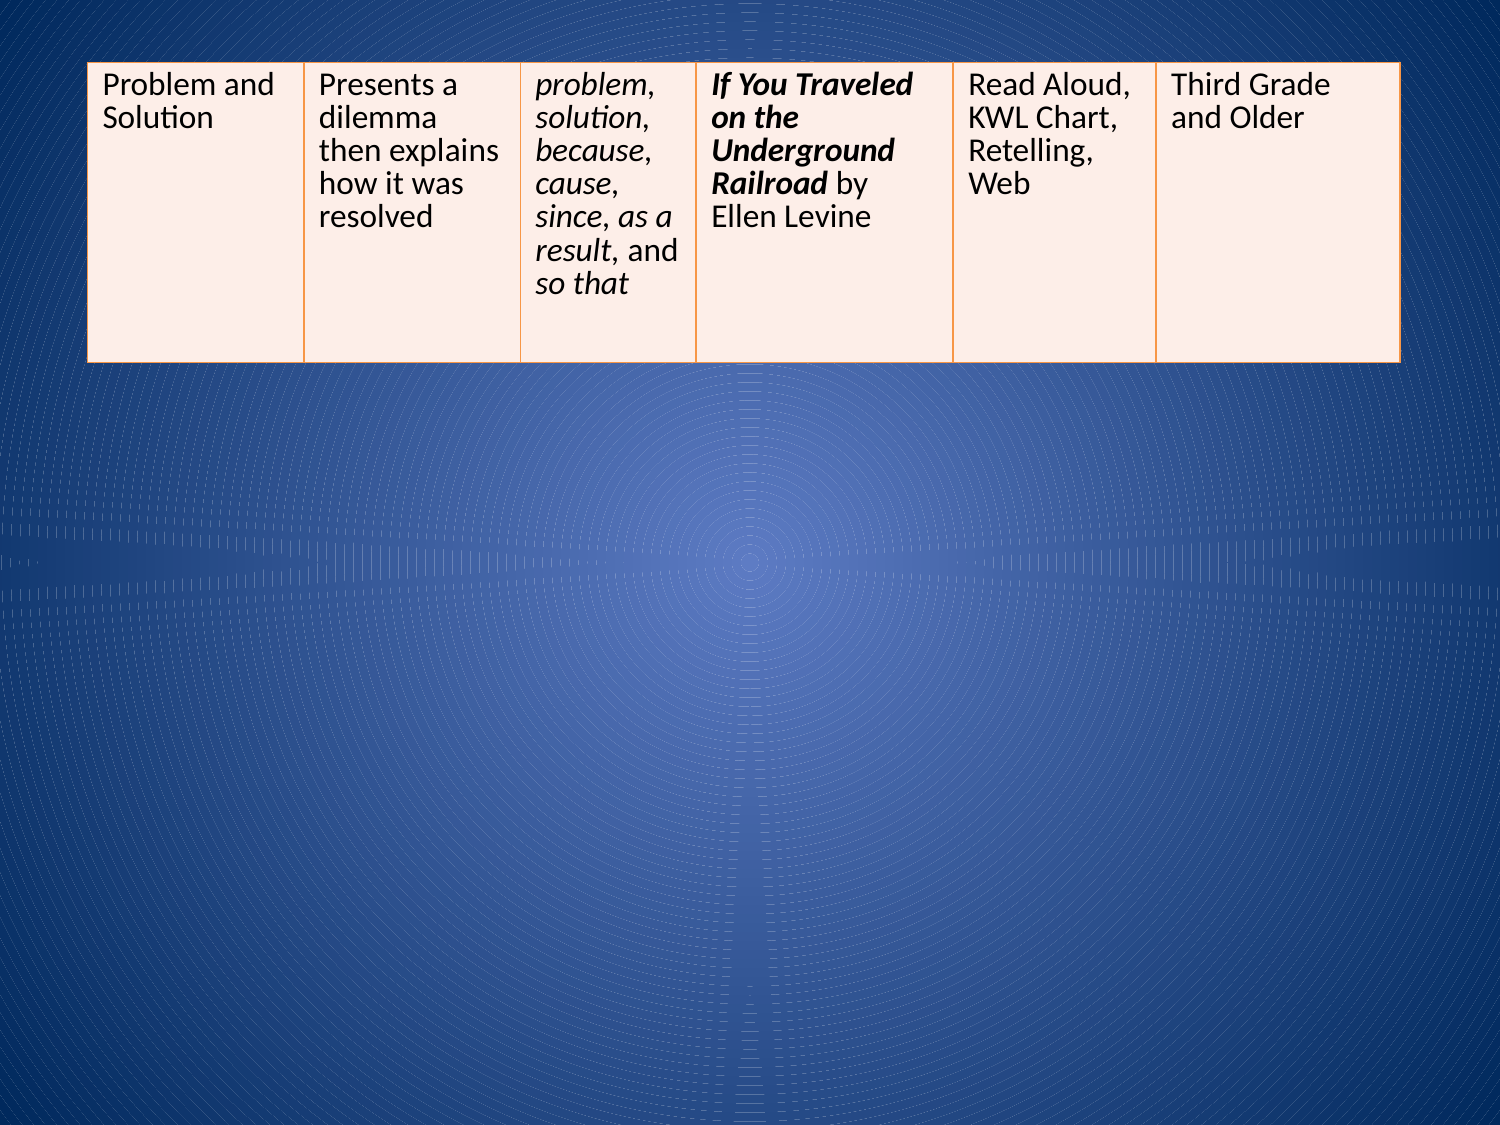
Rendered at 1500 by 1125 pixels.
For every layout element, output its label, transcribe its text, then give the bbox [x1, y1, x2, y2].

table_header Third Grade and Older [1157, 63, 1399, 362]
table_header If You Traveled on the Underground Railroad by Ellen Levine [697, 63, 952, 362]
table_header Read Aloud, KWL Chart, Retelling, Web [954, 63, 1155, 362]
table_header Problem and Solution [88, 63, 303, 362]
table_header Presents a dilemma then explains how it was resolved [305, 63, 520, 362]
table_header problem, solution, because, cause, since, as a result, and so that [521, 63, 695, 362]
